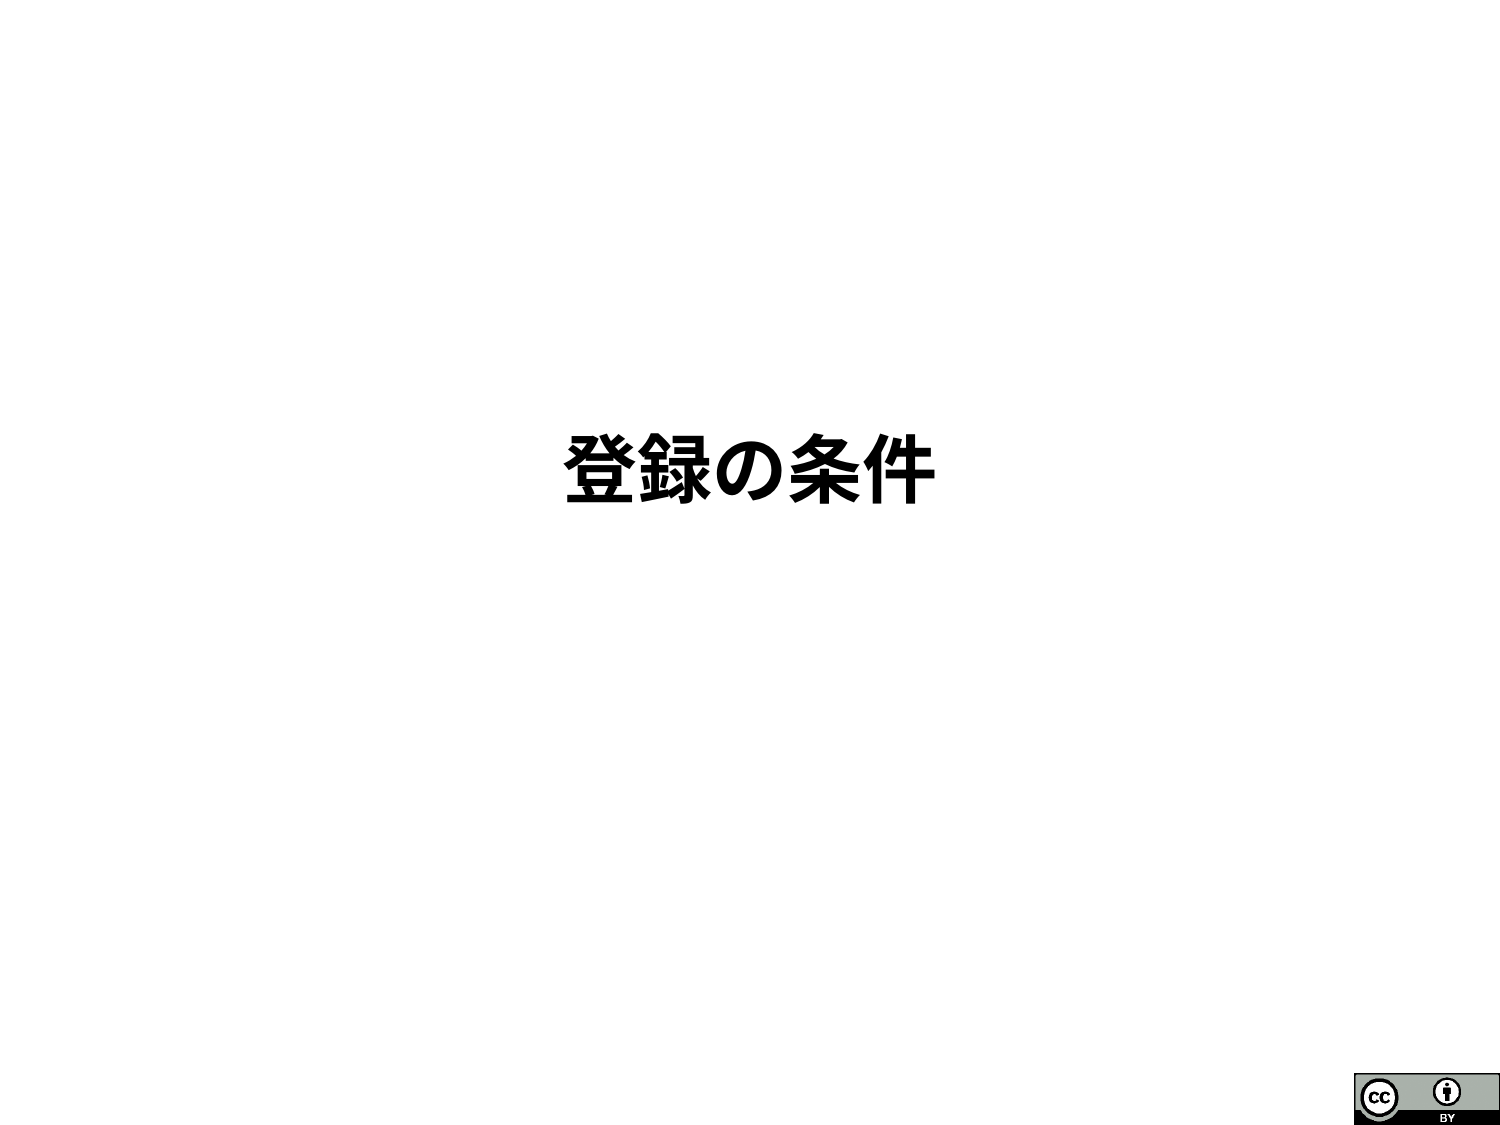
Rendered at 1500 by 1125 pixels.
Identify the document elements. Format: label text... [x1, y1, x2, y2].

text_box 登録の条件 [0, 414, 1500, 520]
picture [1354, 1073, 1500, 1125]
